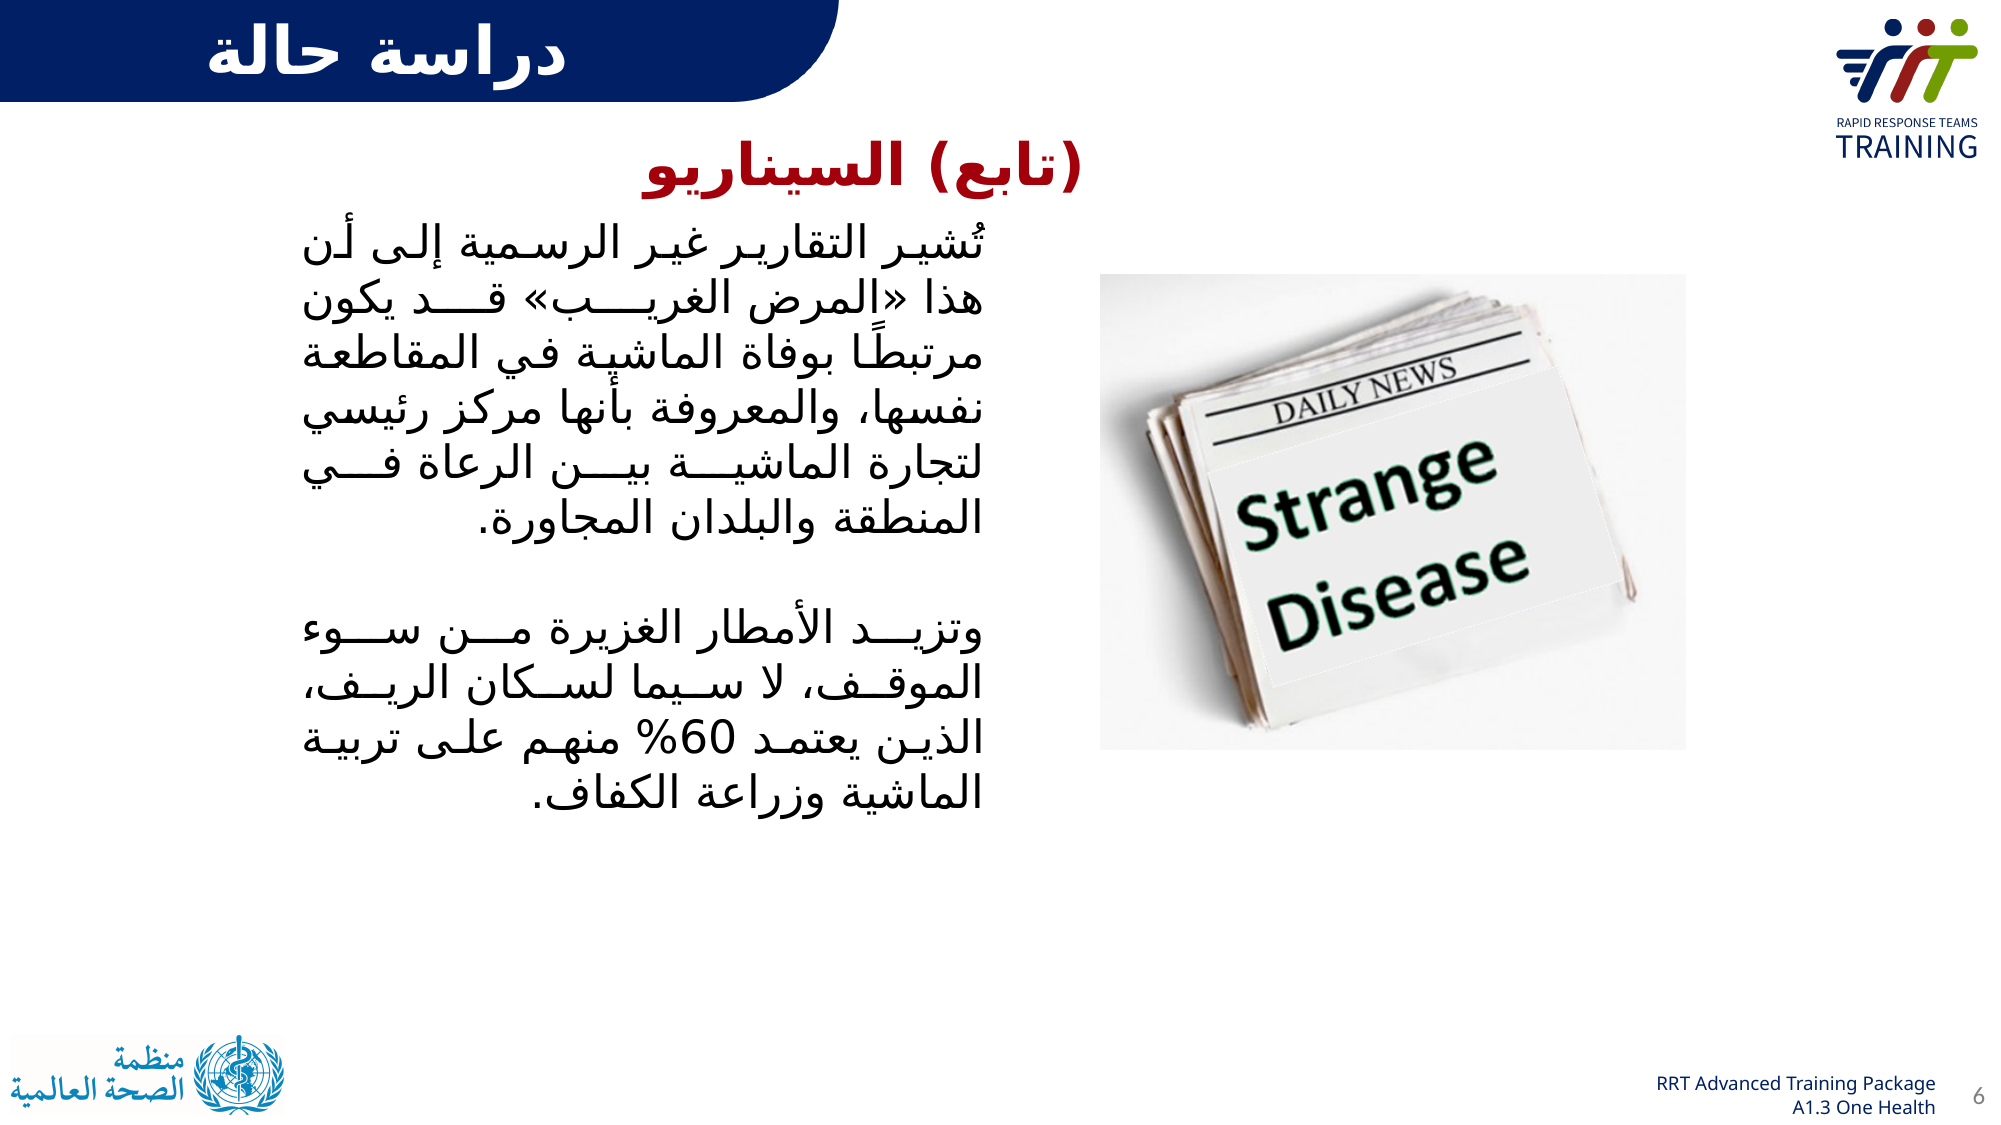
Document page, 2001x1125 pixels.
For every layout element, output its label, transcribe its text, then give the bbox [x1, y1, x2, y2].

picture [241, 1050, 247, 1059]
picture [1099, 274, 1686, 751]
text_box دراسة حالة [5, 9, 577, 96]
text_box تُشير التقارير غير الرسمية إلى أن هذا «المرض الغريب» قد يكون مرتبطًا بوفاة الماشية في المقاطعة نفسها، والمعروفة بأنها مركز رئيسي لتجارة الماشية بين الرعاة في المنطقة والبلدان المجاورة. وتزيد الأمطار الغزيرة من سوء الموقف، لا سيما لسكان الريف، الذين يعتمد 60% منهم على تربية الماشية وزراعة الكفاف. [293, 205, 993, 826]
picture [1835, 19, 1978, 167]
picture [0, 0, 839, 102]
text_box (تابع) السيناريو [57, 119, 1093, 205]
picture [11, 1035, 284, 1115]
